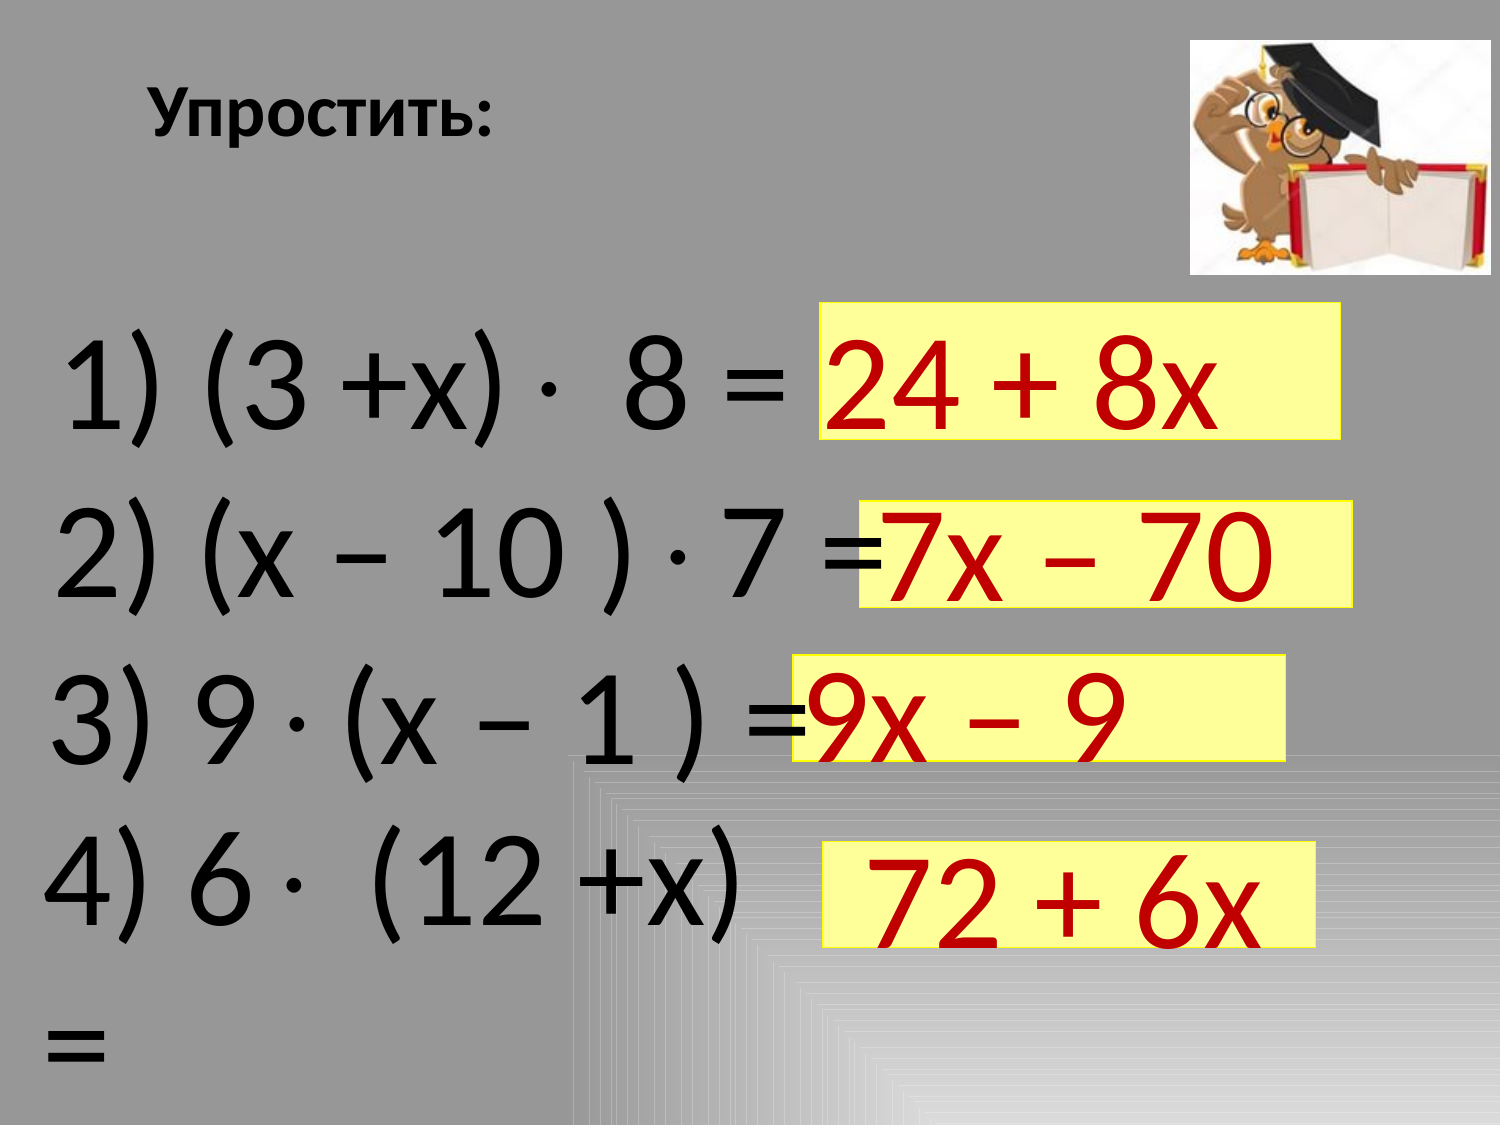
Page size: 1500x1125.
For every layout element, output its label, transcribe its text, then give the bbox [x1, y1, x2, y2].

text_box 24 + 8х [806, 285, 1347, 456]
text_box 72 + 6х [848, 803, 1317, 984]
text_box Упростить: [132, 54, 824, 160]
picture [1190, 40, 1491, 276]
text_box 4) 6 (12 +х) = [28, 780, 849, 1125]
text_box 7х – 70 [861, 456, 1362, 637]
text_box 3) 9(х – 1 ) = [31, 619, 785, 780]
text_box 2) (х – 10 )7 = [38, 452, 912, 619]
text_box 1) (3 +х) 8 = [41, 285, 806, 452]
text_box 9х – 9 [785, 617, 1286, 797]
